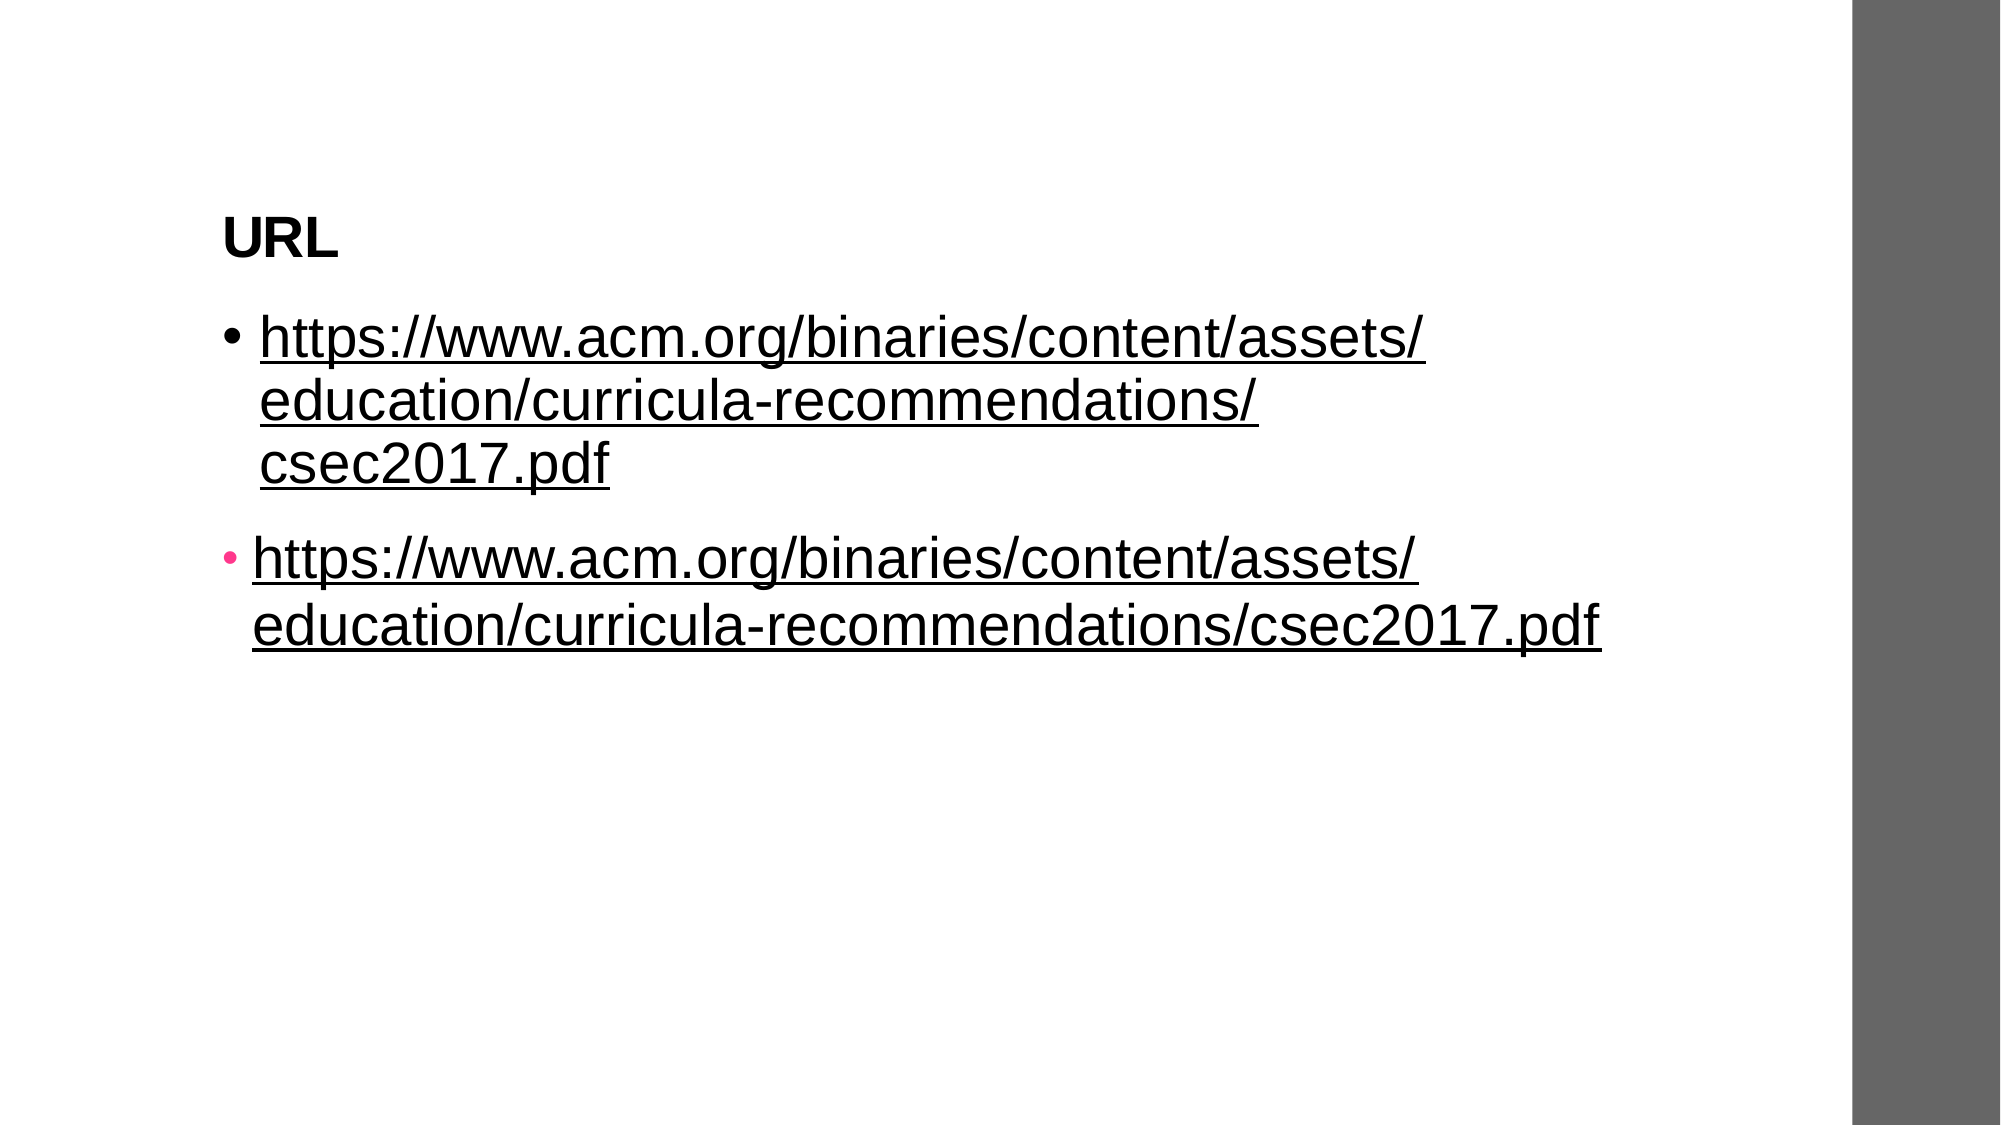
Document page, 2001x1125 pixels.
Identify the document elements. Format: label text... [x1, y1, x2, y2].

list https://www.acm.org/binaries/content/assets/education/curricula-recommendations/csec2017.pdf https://www.acm.org/binaries/content/assets/education/curricula-recommendations/csec2017.pdf [206, 299, 1617, 1014]
title URL [206, 43, 1797, 278]
